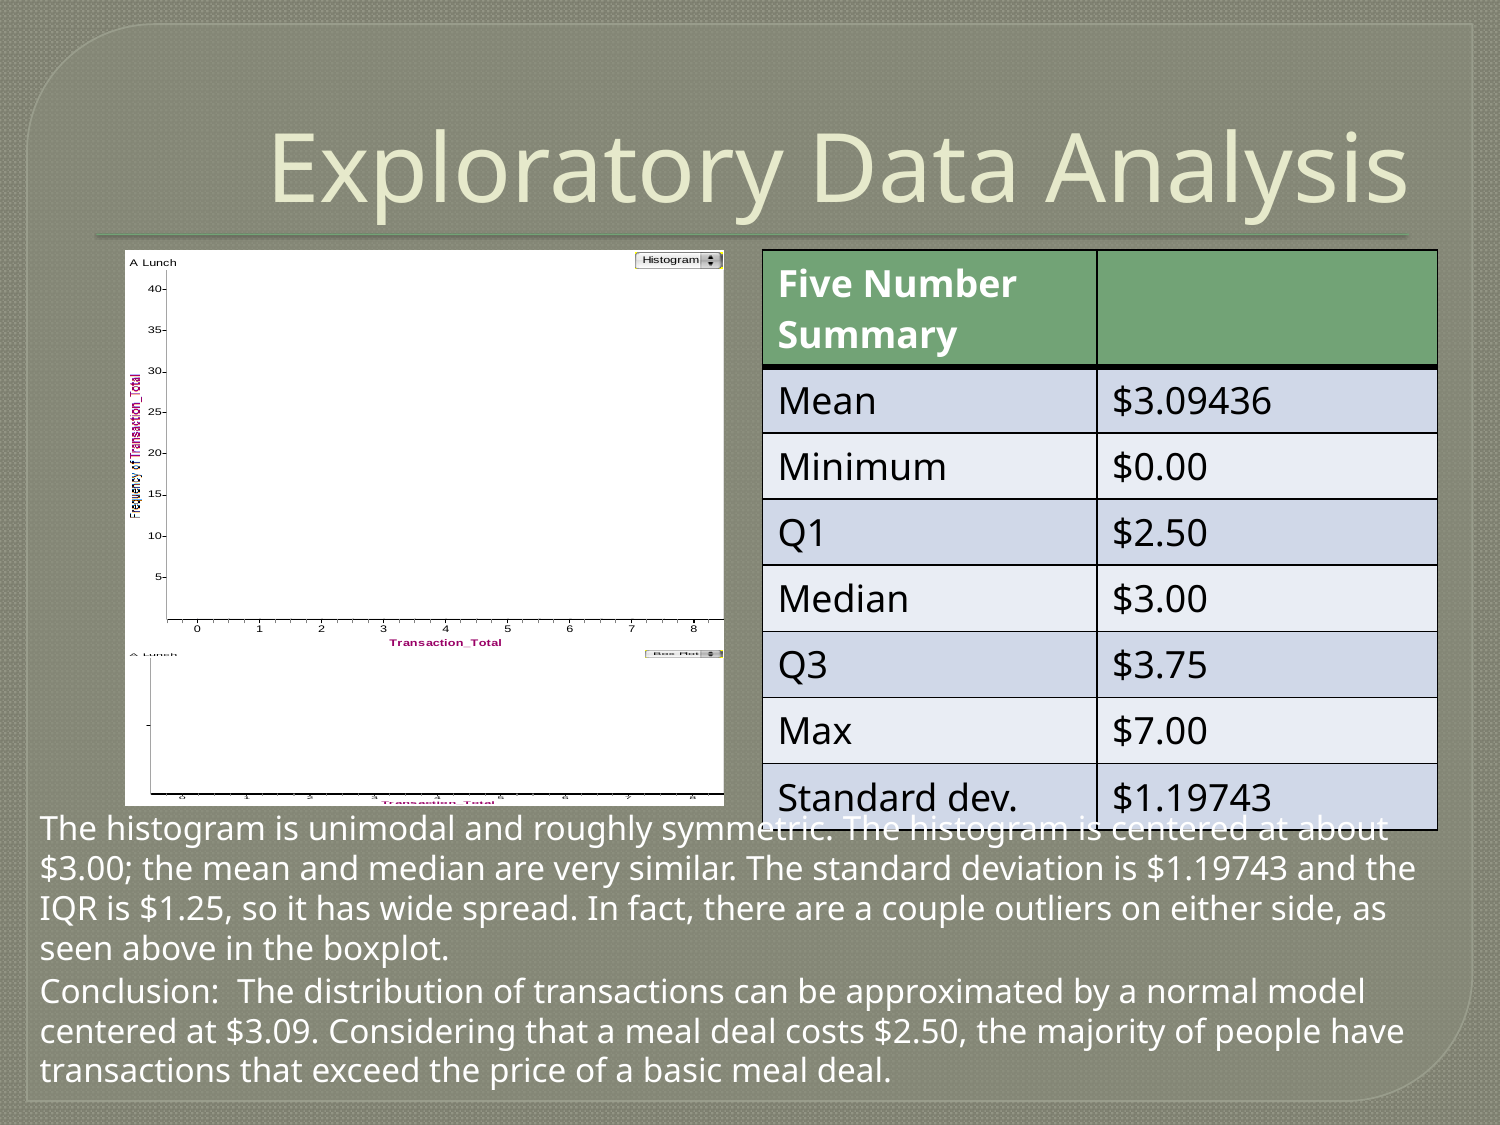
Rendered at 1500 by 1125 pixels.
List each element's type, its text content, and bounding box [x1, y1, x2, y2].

table_cell Q1 [763, 500, 1096, 564]
table_cell $7.00 [1098, 698, 1437, 763]
text_box The histogram is unimodal and roughly symmetric. The histogram is centered at about $3.00; the mean and median are very similar. The standard deviation is $1.19743 and the IQR is $1.25, so it has wide spread. In fact, there are a couple outliers on either side, as seen above in the boxplot. [24, 799, 1463, 975]
table_cell $0.00 [1098, 434, 1437, 498]
table_cell $3.75 [1098, 632, 1437, 697]
title Exploratory Data Analysis [75, 41, 1425, 230]
table_header Five Number Summary [763, 251, 1096, 364]
table_cell Standard dev. [763, 764, 1096, 799]
table_cell Max [763, 698, 1096, 763]
table_cell Mean [763, 370, 1096, 432]
table_cell $2.50 [1098, 500, 1437, 564]
table_header [1098, 251, 1437, 364]
table_cell $1.19743 [1098, 764, 1437, 799]
table_cell Minimum [763, 434, 1096, 498]
text_box Conclusion: The distribution of transactions can be approximated by a normal model centered at $3.09. Considering that a meal deal costs $2.50, the majority of people have transactions that exceed the price of a basic meal deal. [24, 962, 1450, 1097]
picture [124, 249, 726, 807]
table_cell Q3 [763, 632, 1096, 697]
table_cell $3.00 [1098, 566, 1437, 631]
table_cell $3.09436 [1098, 370, 1437, 432]
table_cell Median [763, 566, 1096, 631]
